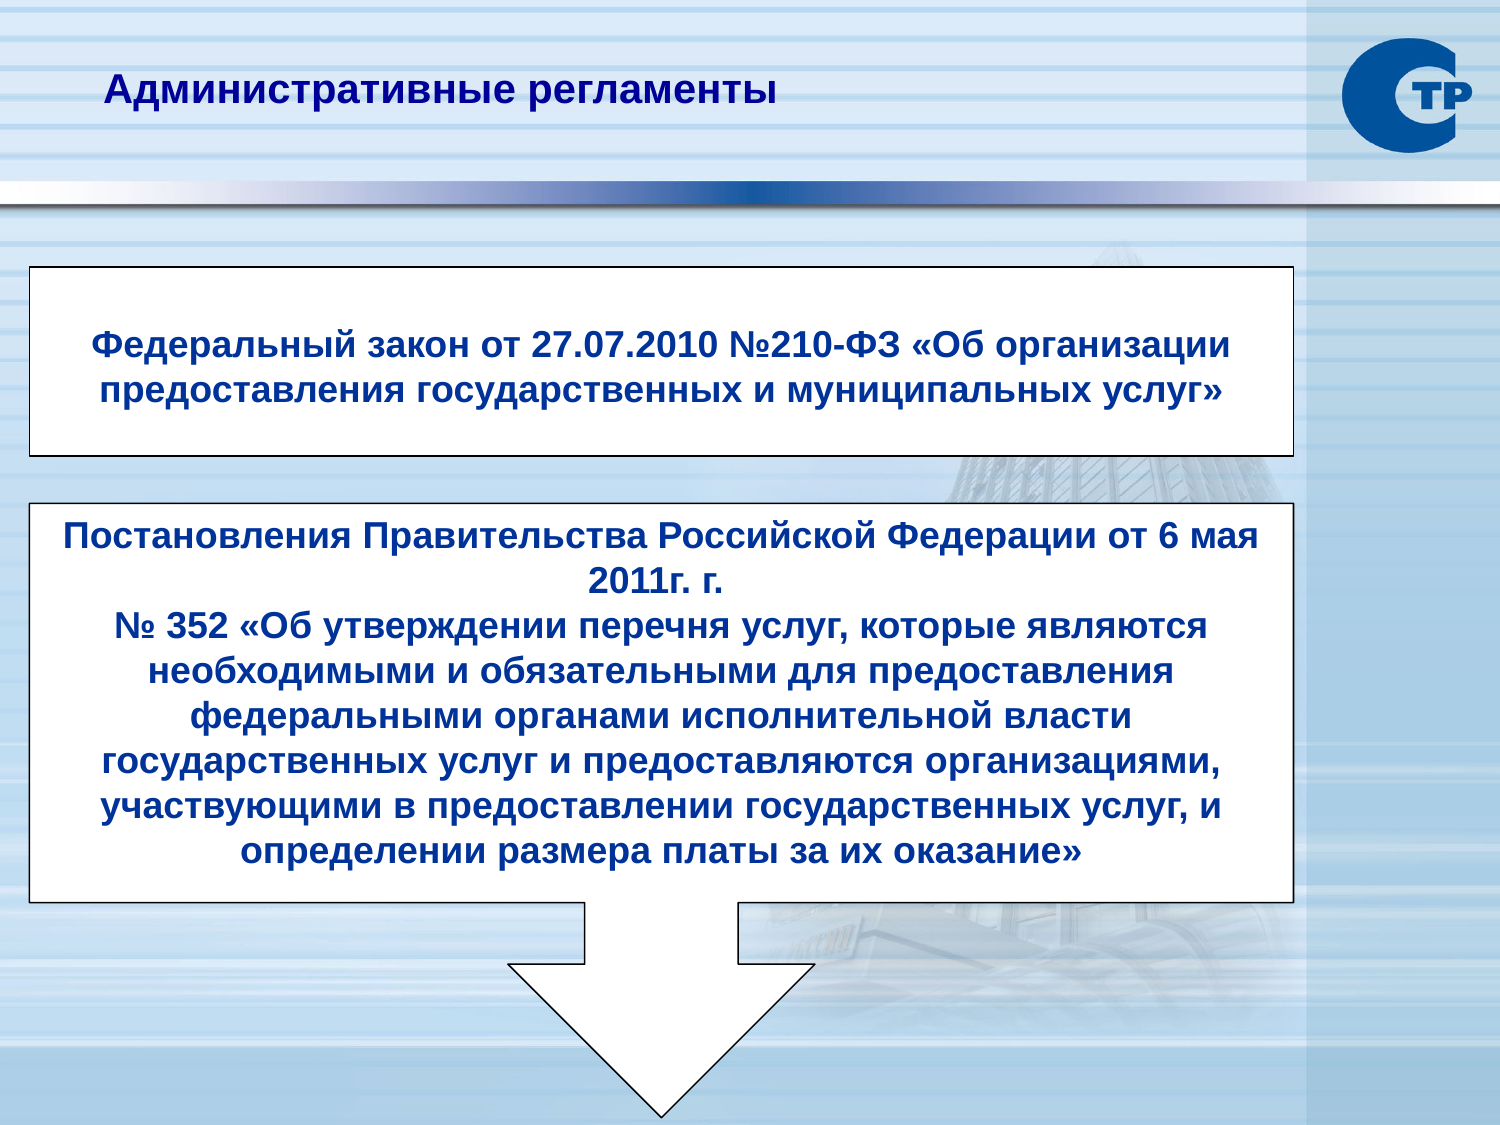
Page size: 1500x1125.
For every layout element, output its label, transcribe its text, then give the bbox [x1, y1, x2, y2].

text_box Федеральный закон от 27.07.2010 №210-ФЗ «Об организации предоставления государственных и муниципальных услуг» [29, 267, 1294, 457]
text_box Административные регламенты [88, 54, 1010, 120]
text_box Постановления Правительства Российской Федерации от 6 мая 2011г. г. № 352 «Об утверждении перечня услуг, которые являются необходимыми и обязательными для предоставления федеральными органами исполнительной власти государственных услуг и предоставляются организациями, участвующими в предоставлении государственных услуг, и определении размера платы за их оказание» [29, 503, 1294, 1118]
picture [0, 0, 1500, 1125]
